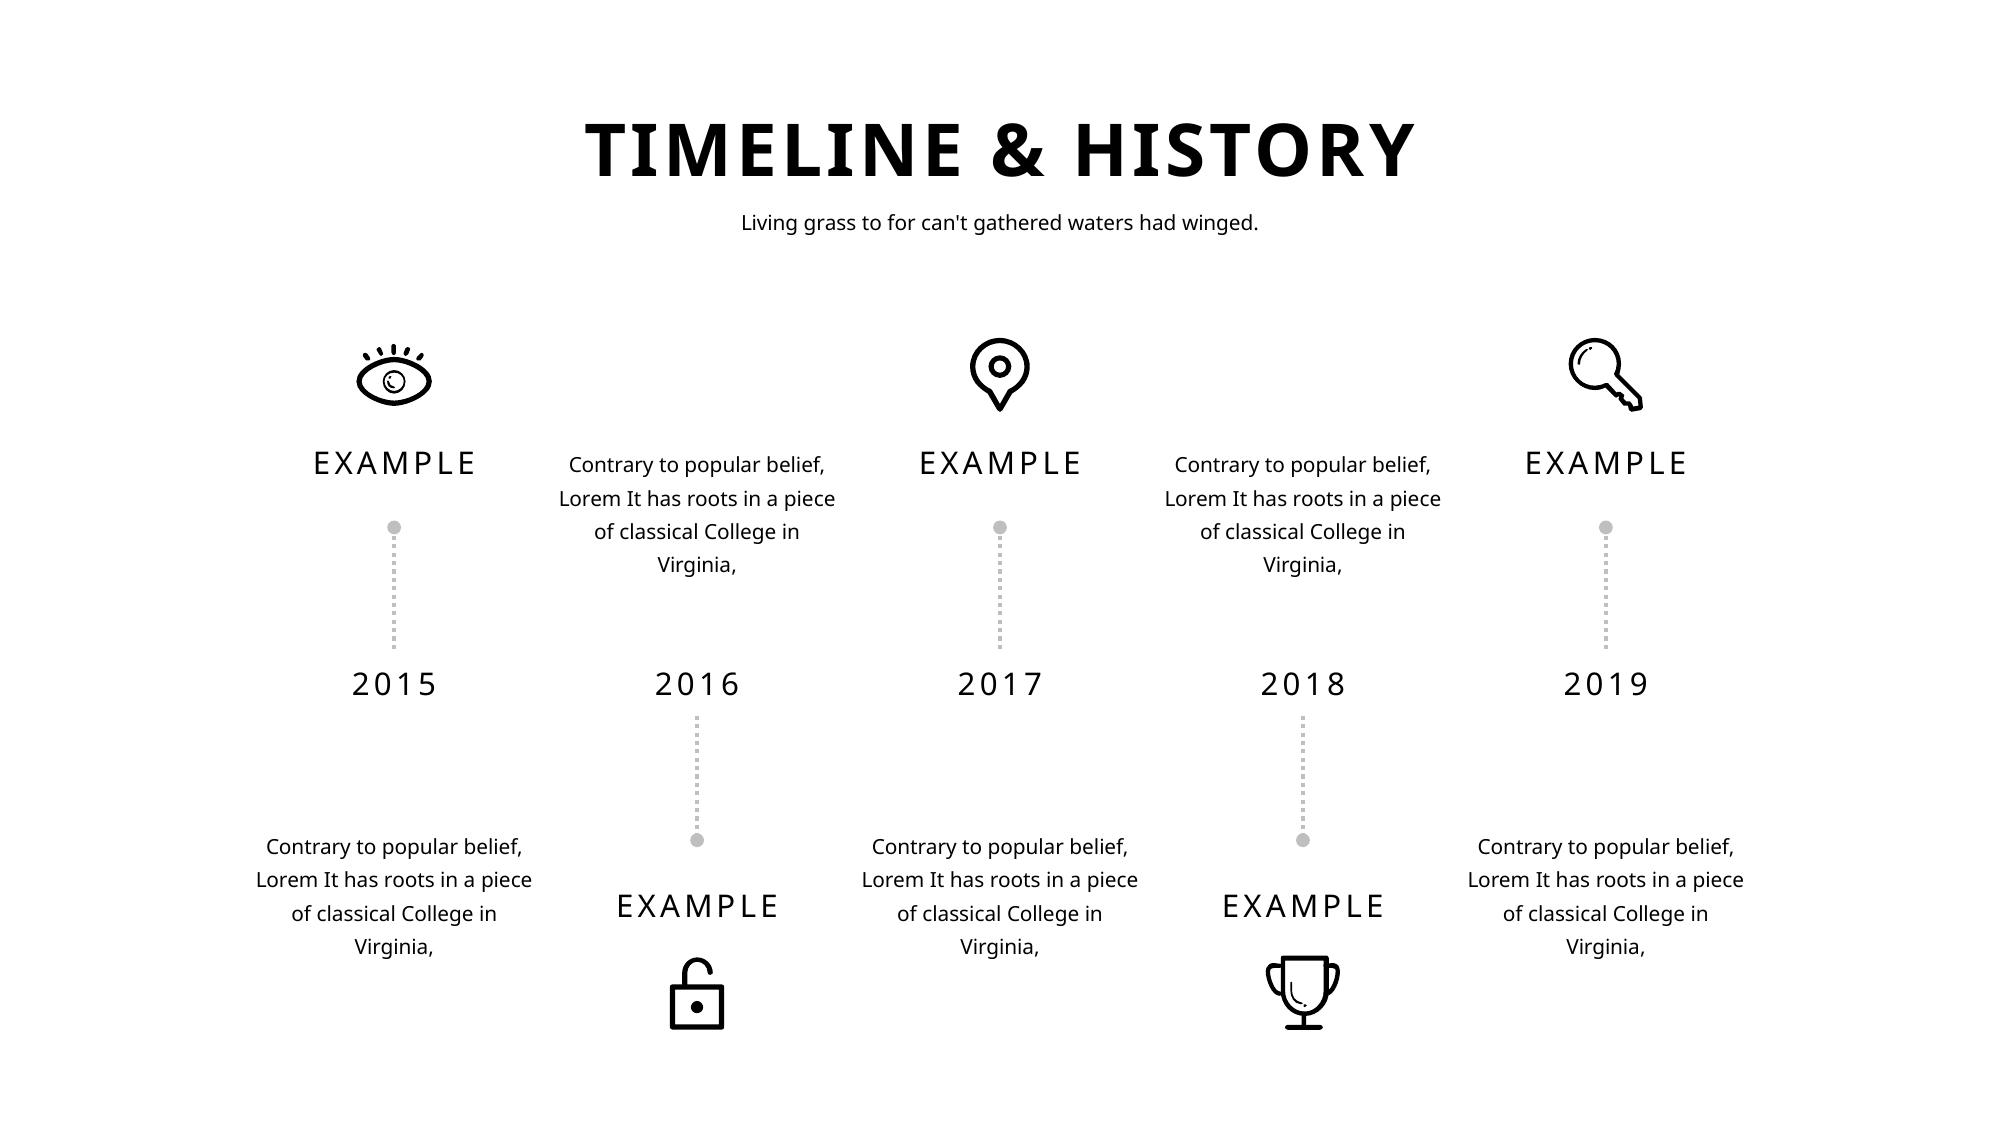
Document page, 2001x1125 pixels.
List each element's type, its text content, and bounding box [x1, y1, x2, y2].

text_box Contrary to popular belief, Lorem It has roots in a piece of classical College in Virginia, [234, 818, 554, 967]
text_box EXAMPLE [581, 878, 813, 931]
text_box EXAMPLE [884, 436, 1116, 489]
text_box EXAMPLE [1187, 878, 1418, 931]
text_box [1598, 520, 1613, 652]
text_box Living grass to for can't gathered waters had winged. [654, 202, 1346, 242]
text_box [386, 519, 403, 536]
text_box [1265, 955, 1340, 1030]
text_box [1295, 715, 1310, 848]
text_box Contrary to popular belief, Lorem It has roots in a piece of classical College in Virginia, [1143, 436, 1463, 585]
text_box Contrary to popular belief, Lorem It has roots in a piece of classical College in Virginia, [840, 818, 1160, 967]
text_box Contrary to popular belief, Lorem It has roots in a piece of classical College in Virginia, [1446, 818, 1766, 967]
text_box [1568, 337, 1643, 412]
text_box 2017 [934, 657, 1066, 710]
text_box 2016 [631, 657, 763, 710]
text_box [970, 337, 1030, 412]
text_box 2015 [328, 657, 460, 710]
text_box EXAMPLE [278, 436, 510, 489]
text_box 2018 [1237, 657, 1369, 710]
text_box [669, 957, 725, 1030]
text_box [993, 520, 1007, 652]
text_box TIMELINE & HISTORY [486, 95, 1513, 199]
text_box [356, 343, 432, 406]
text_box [690, 715, 705, 848]
text_box EXAMPLE [1490, 436, 1721, 489]
text_box Contrary to popular belief, Lorem It has roots in a piece of classical College in Virginia, [537, 436, 857, 585]
text_box 2019 [1540, 657, 1671, 710]
